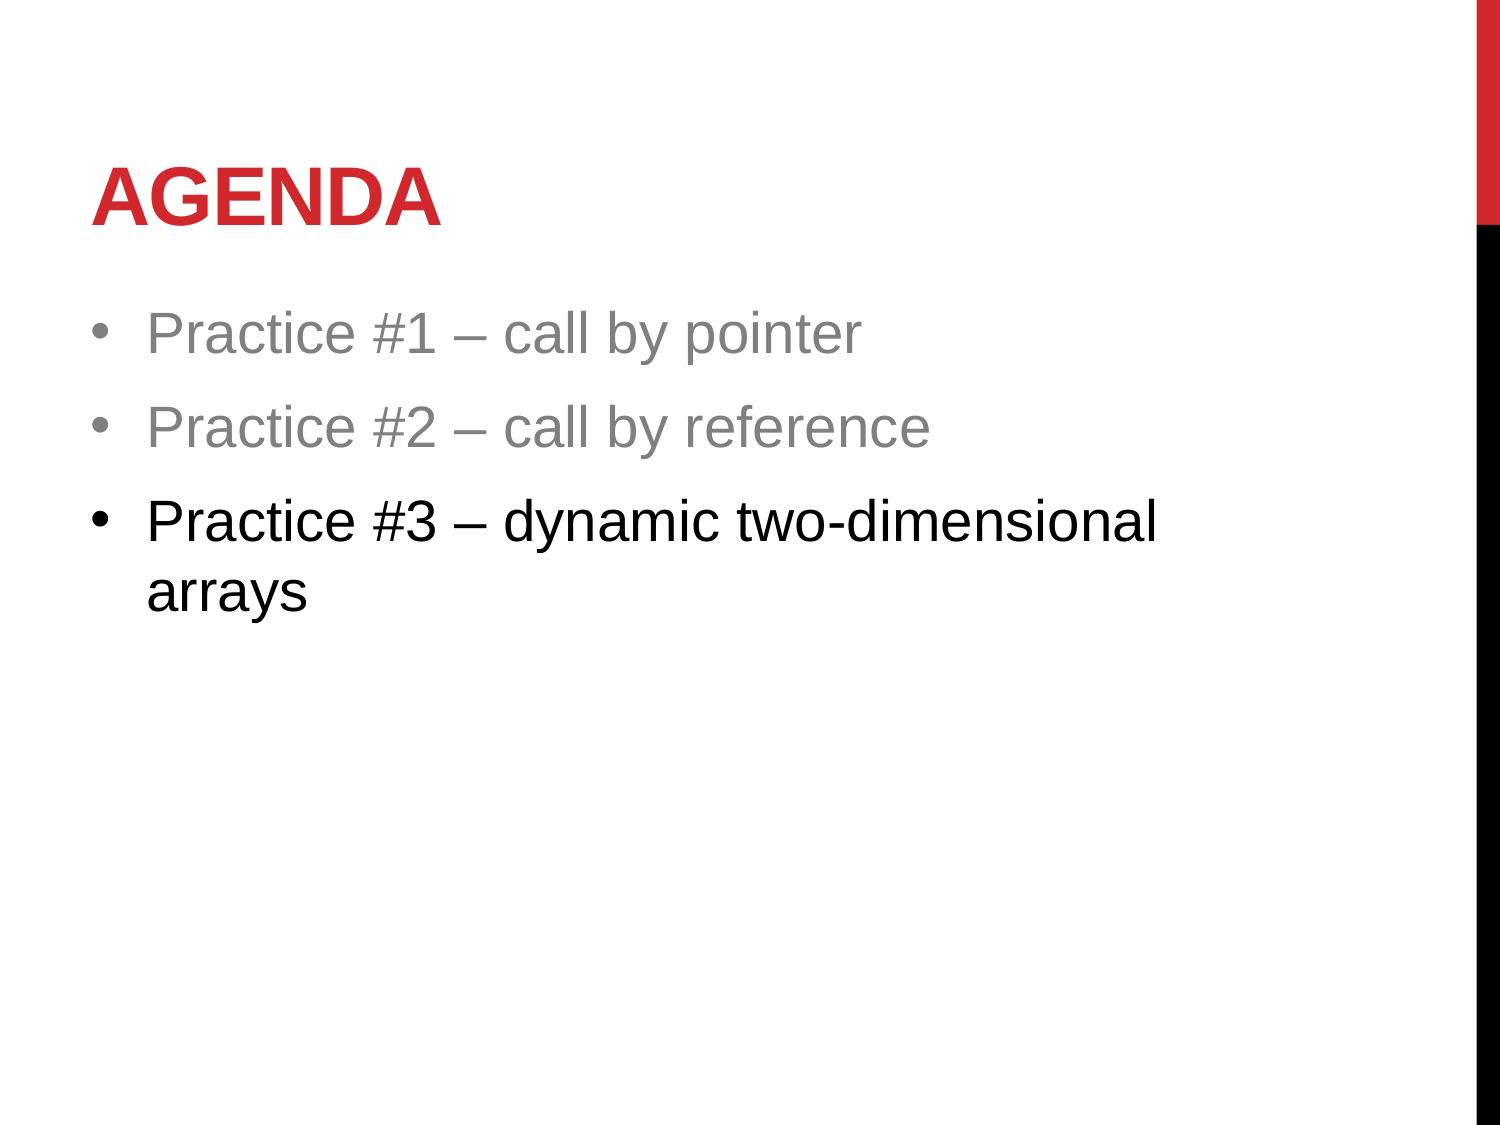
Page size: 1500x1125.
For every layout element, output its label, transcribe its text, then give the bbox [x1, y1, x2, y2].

title Agenda [75, 25, 1025, 250]
list Practice #1 – call by pointer Practice #2 – call by reference Practice #3 – dynamic two-dimensional arrays [75, 287, 1325, 1005]
